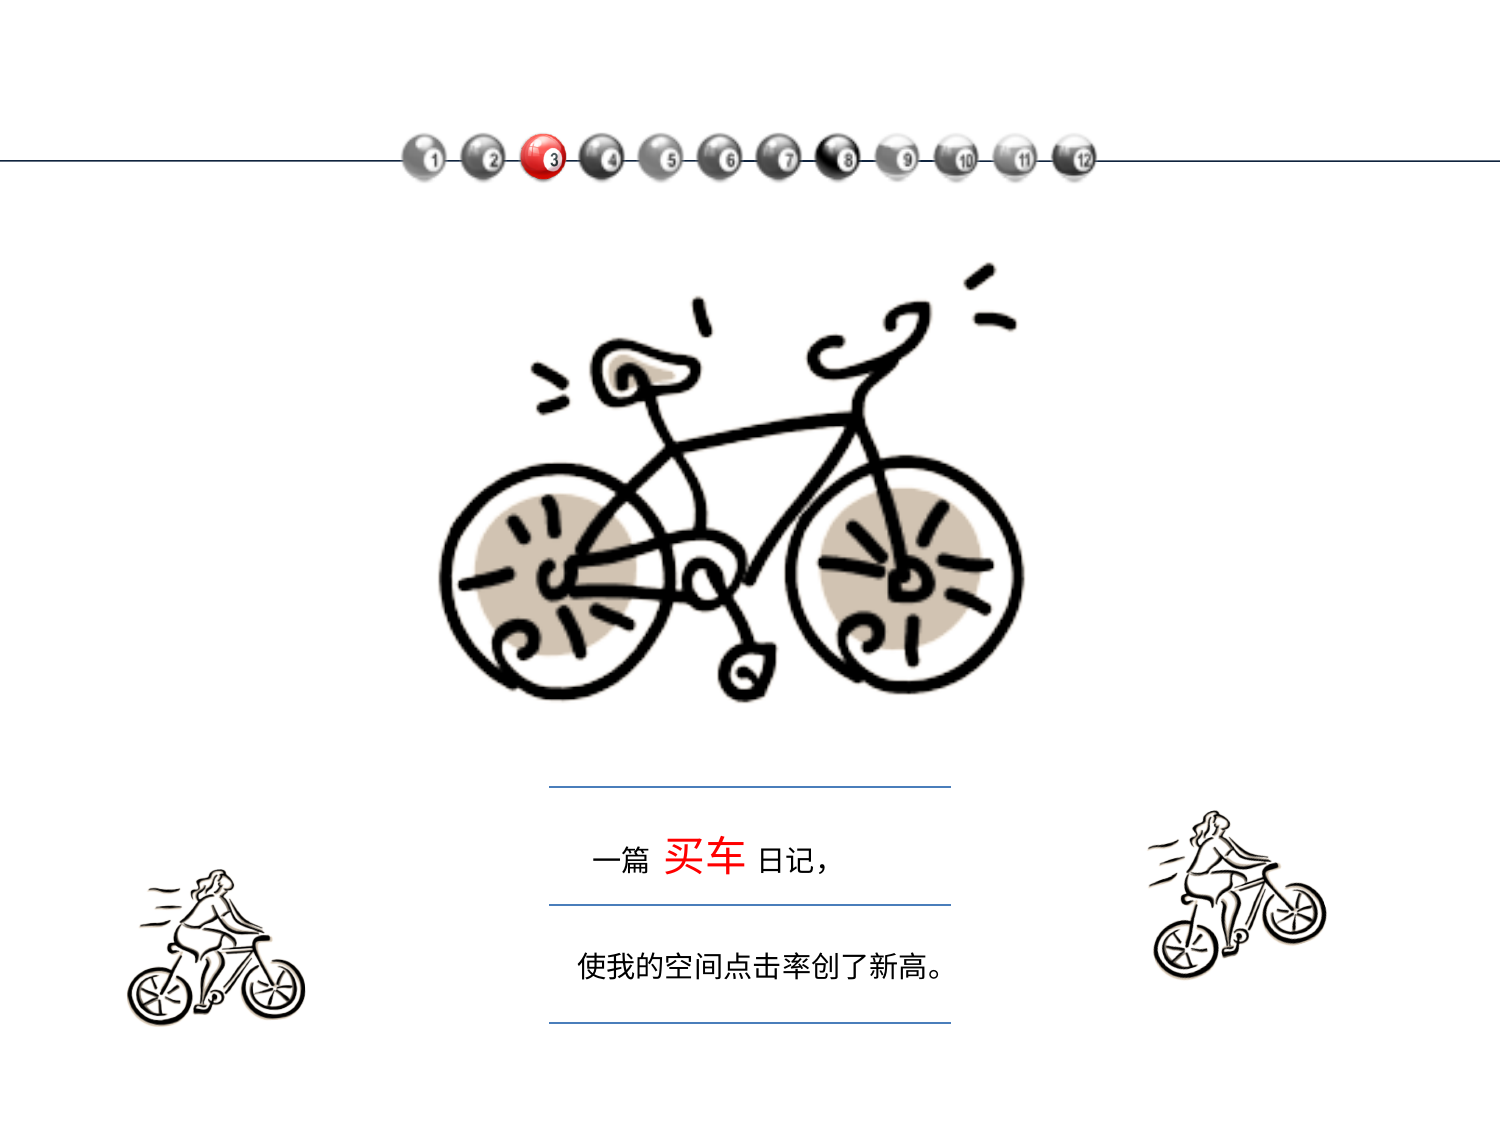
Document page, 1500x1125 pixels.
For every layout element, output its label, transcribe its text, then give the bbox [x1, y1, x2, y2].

picture [1135, 810, 1315, 965]
picture [430, 255, 1034, 712]
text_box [0, 129, 510, 189]
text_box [576, 129, 1500, 189]
picture [123, 869, 303, 1024]
text_box 一篇 买车 日记， [577, 822, 860, 888]
text_box 使我的空间点击率创了新高。 [562, 940, 973, 991]
picture [513, 128, 573, 188]
